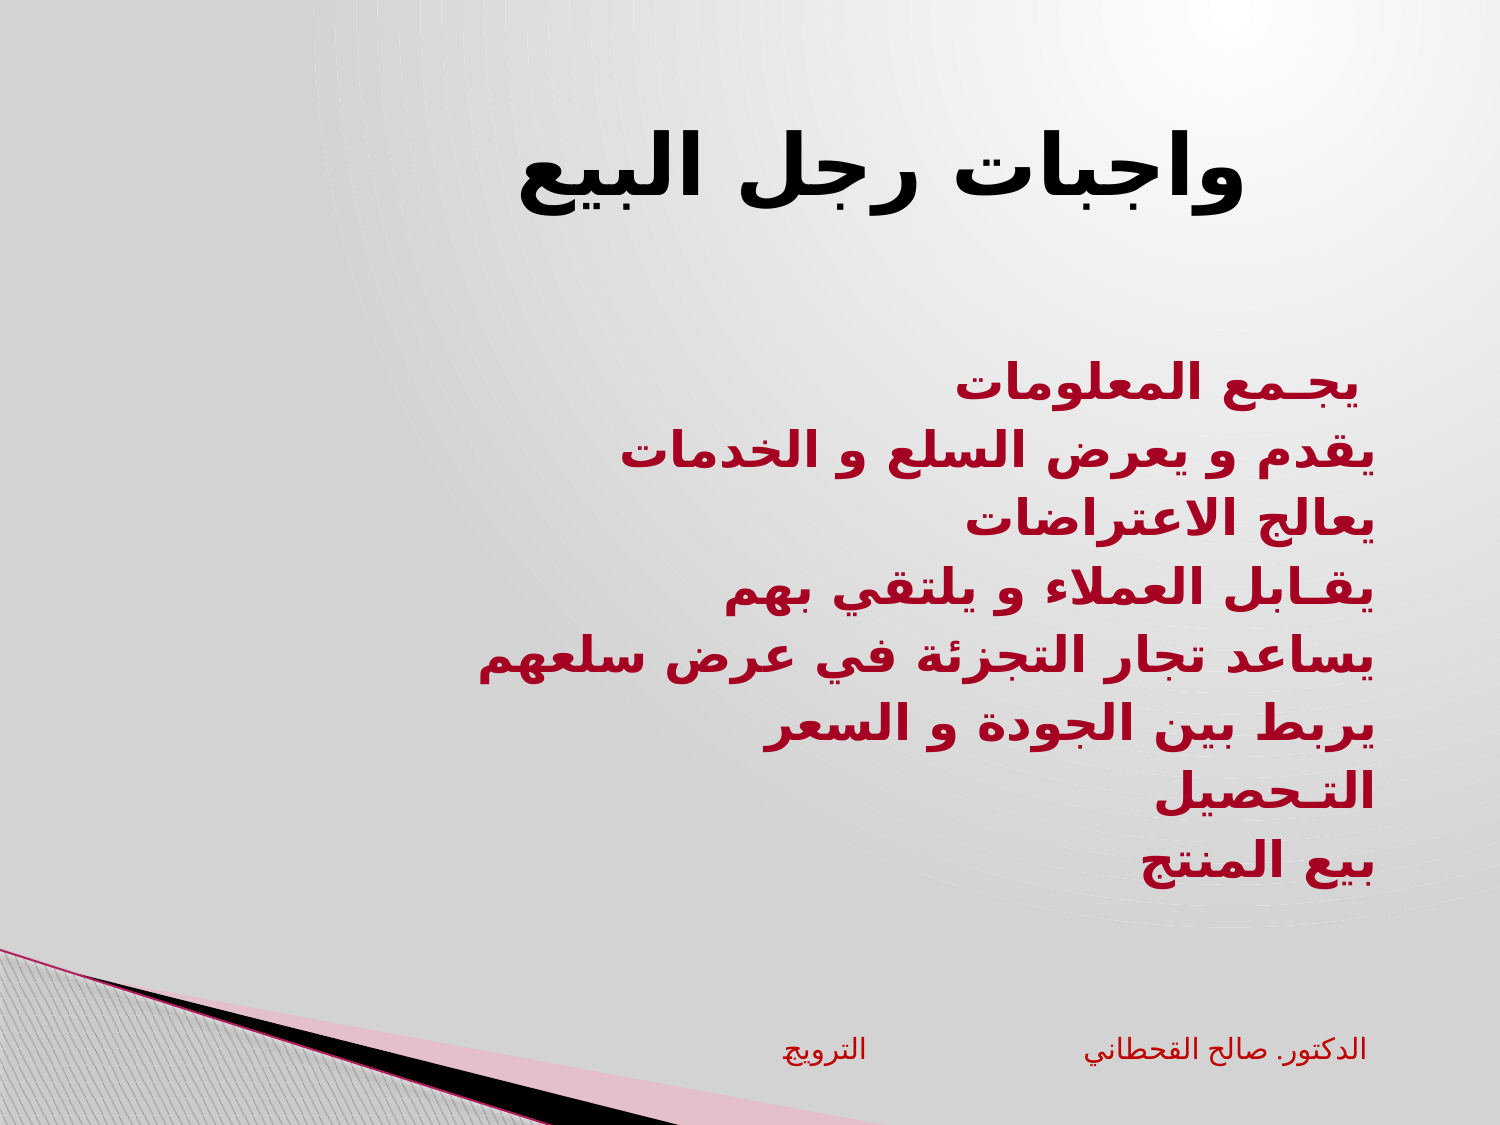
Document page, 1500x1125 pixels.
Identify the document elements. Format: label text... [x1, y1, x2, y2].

footer الترويج الدكتور. صالح القحطاني [585, 1041, 1383, 1102]
title واجبات رجل البيع [430, 93, 1336, 230]
list يجـمع المعلومات يقدم و يعرض السلع و الخدمات يعالج الاعتراضات يقـابل العملاء و يلتقي بهم يساعد تجار التجزئة في عرض سلعهم يربط بين الجودة و السعر التـحصيل بيع المنتج [438, 341, 1410, 1002]
